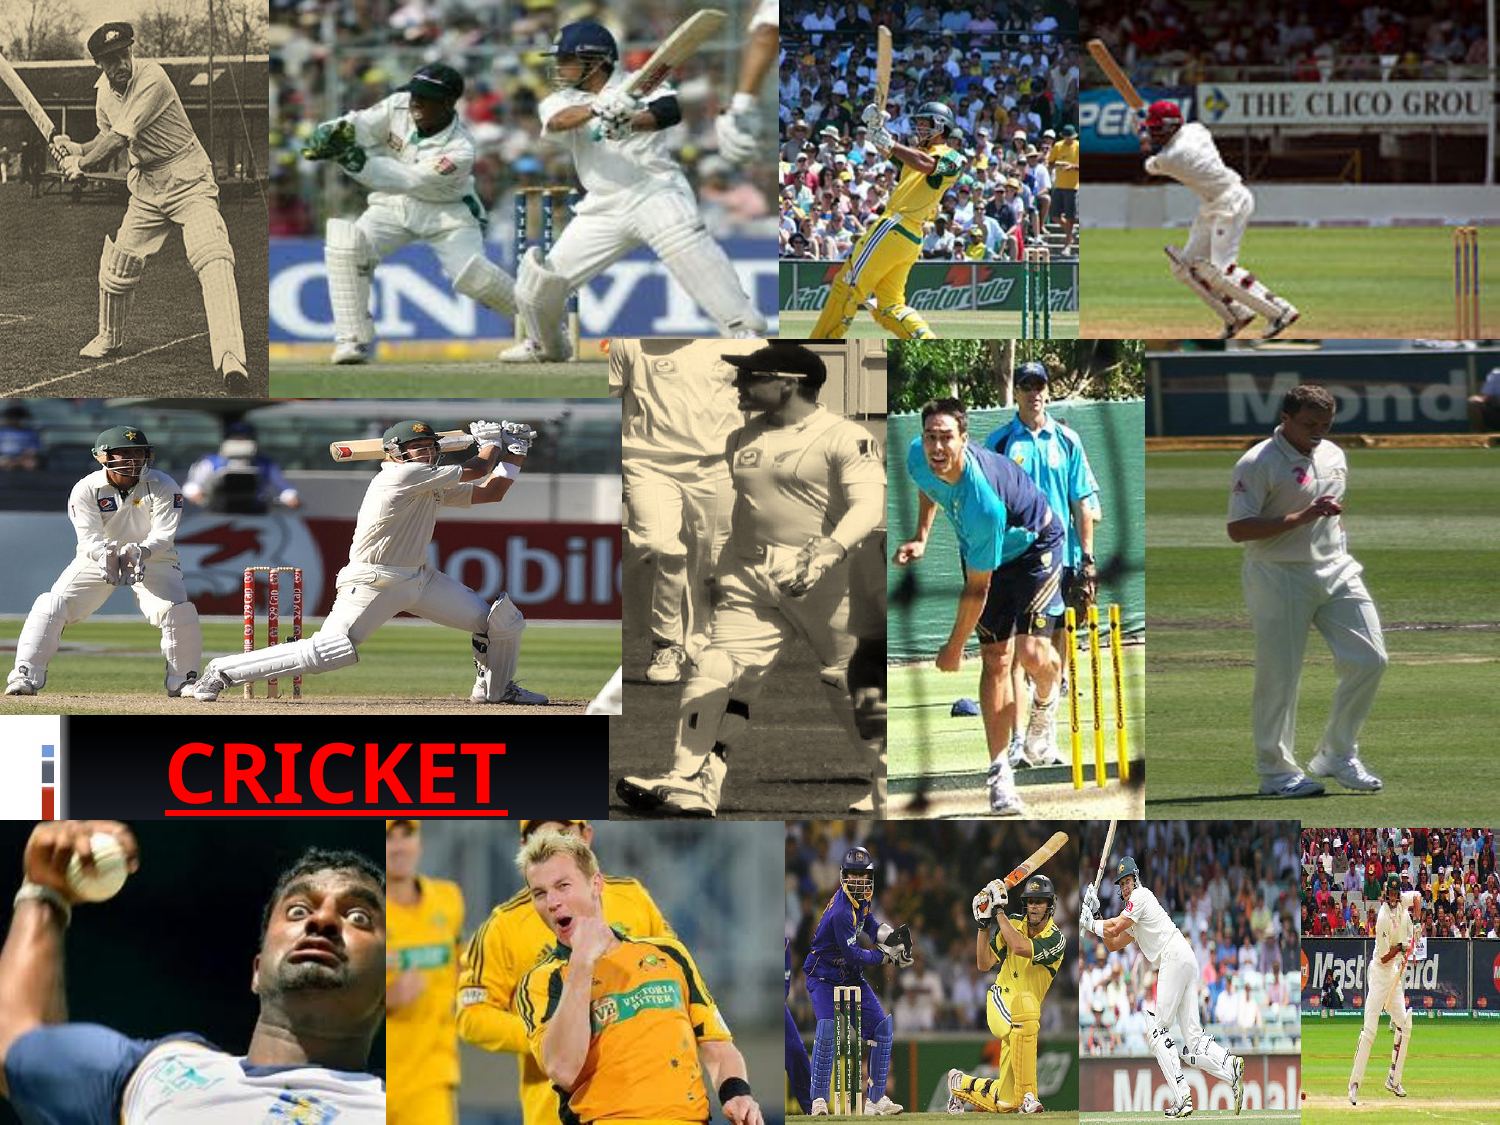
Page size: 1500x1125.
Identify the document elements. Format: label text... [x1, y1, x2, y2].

picture [1153, 339, 1500, 828]
picture [1087, 819, 1302, 1125]
picture [784, 819, 1079, 1125]
picture [896, 339, 1145, 812]
picture [0, 819, 379, 1125]
picture [386, 819, 777, 1125]
picture [787, 0, 1079, 332]
picture [0, 397, 622, 716]
picture [269, 0, 780, 390]
picture [608, 339, 888, 821]
picture [0, 0, 262, 390]
picture [1087, 0, 1500, 332]
title cricket [150, 725, 600, 811]
picture [1310, 837, 1500, 1125]
